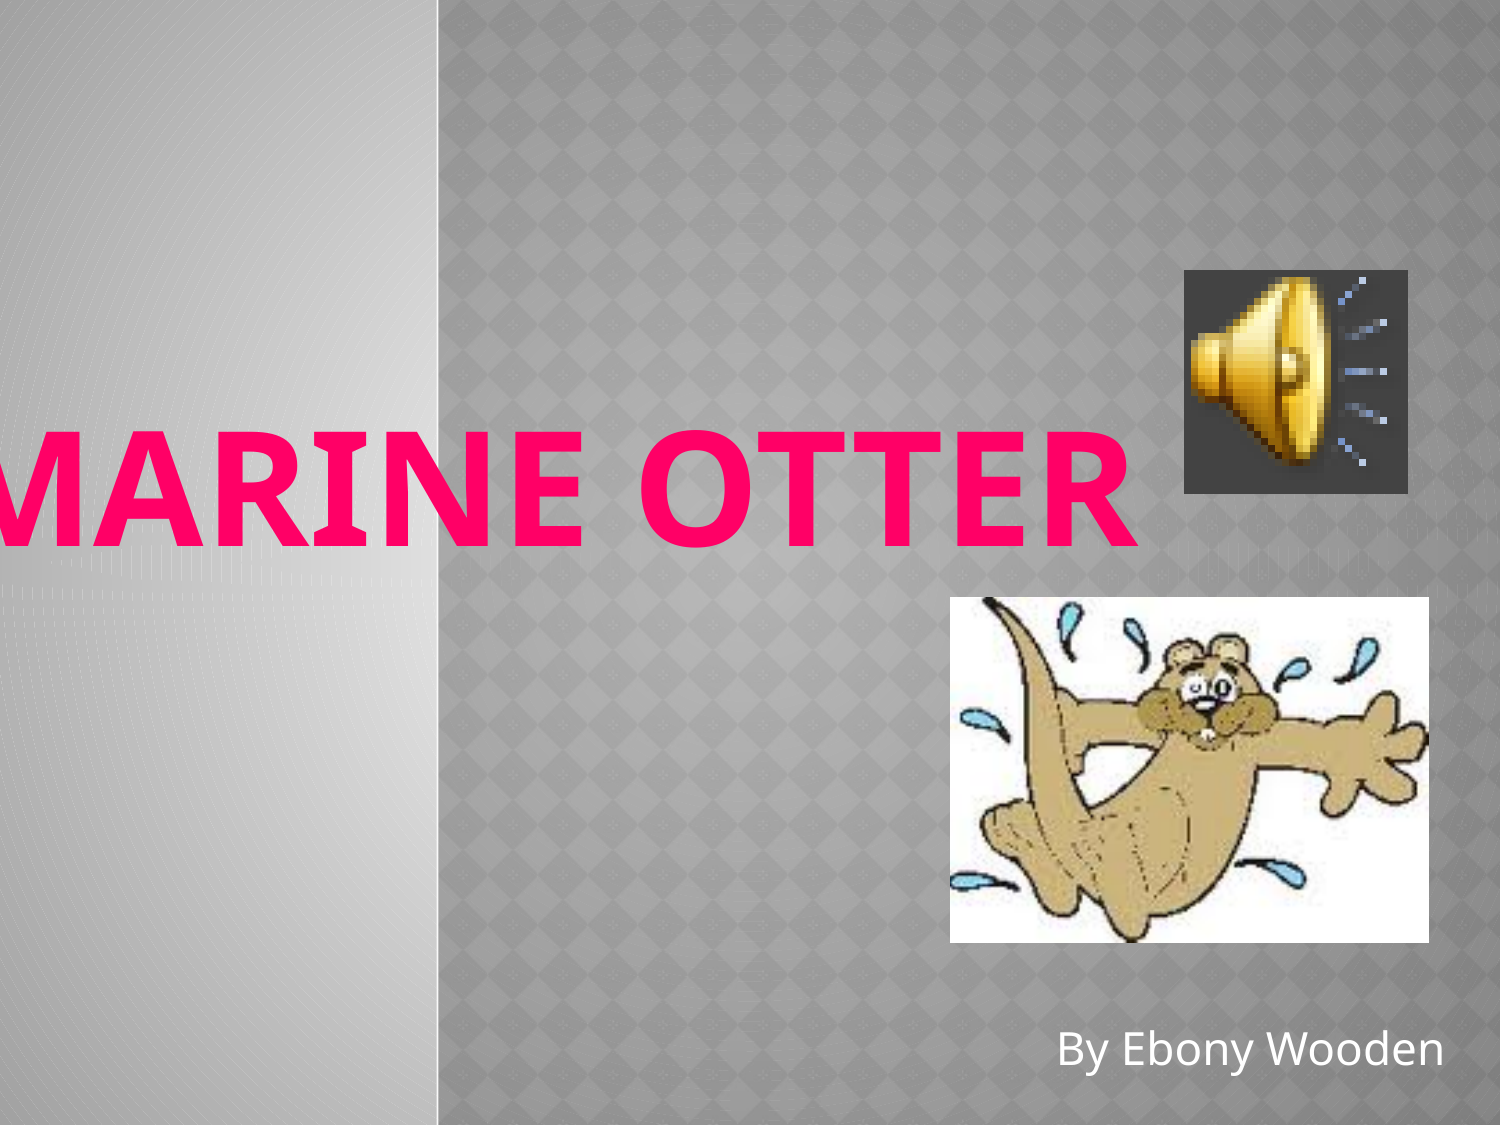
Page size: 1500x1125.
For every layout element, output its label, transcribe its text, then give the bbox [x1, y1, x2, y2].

picture [950, 597, 1429, 944]
title Marine Otter [0, 269, 1189, 579]
picture [1183, 269, 1410, 496]
subtitle By Ebony Wooden [914, 1019, 1465, 1109]
